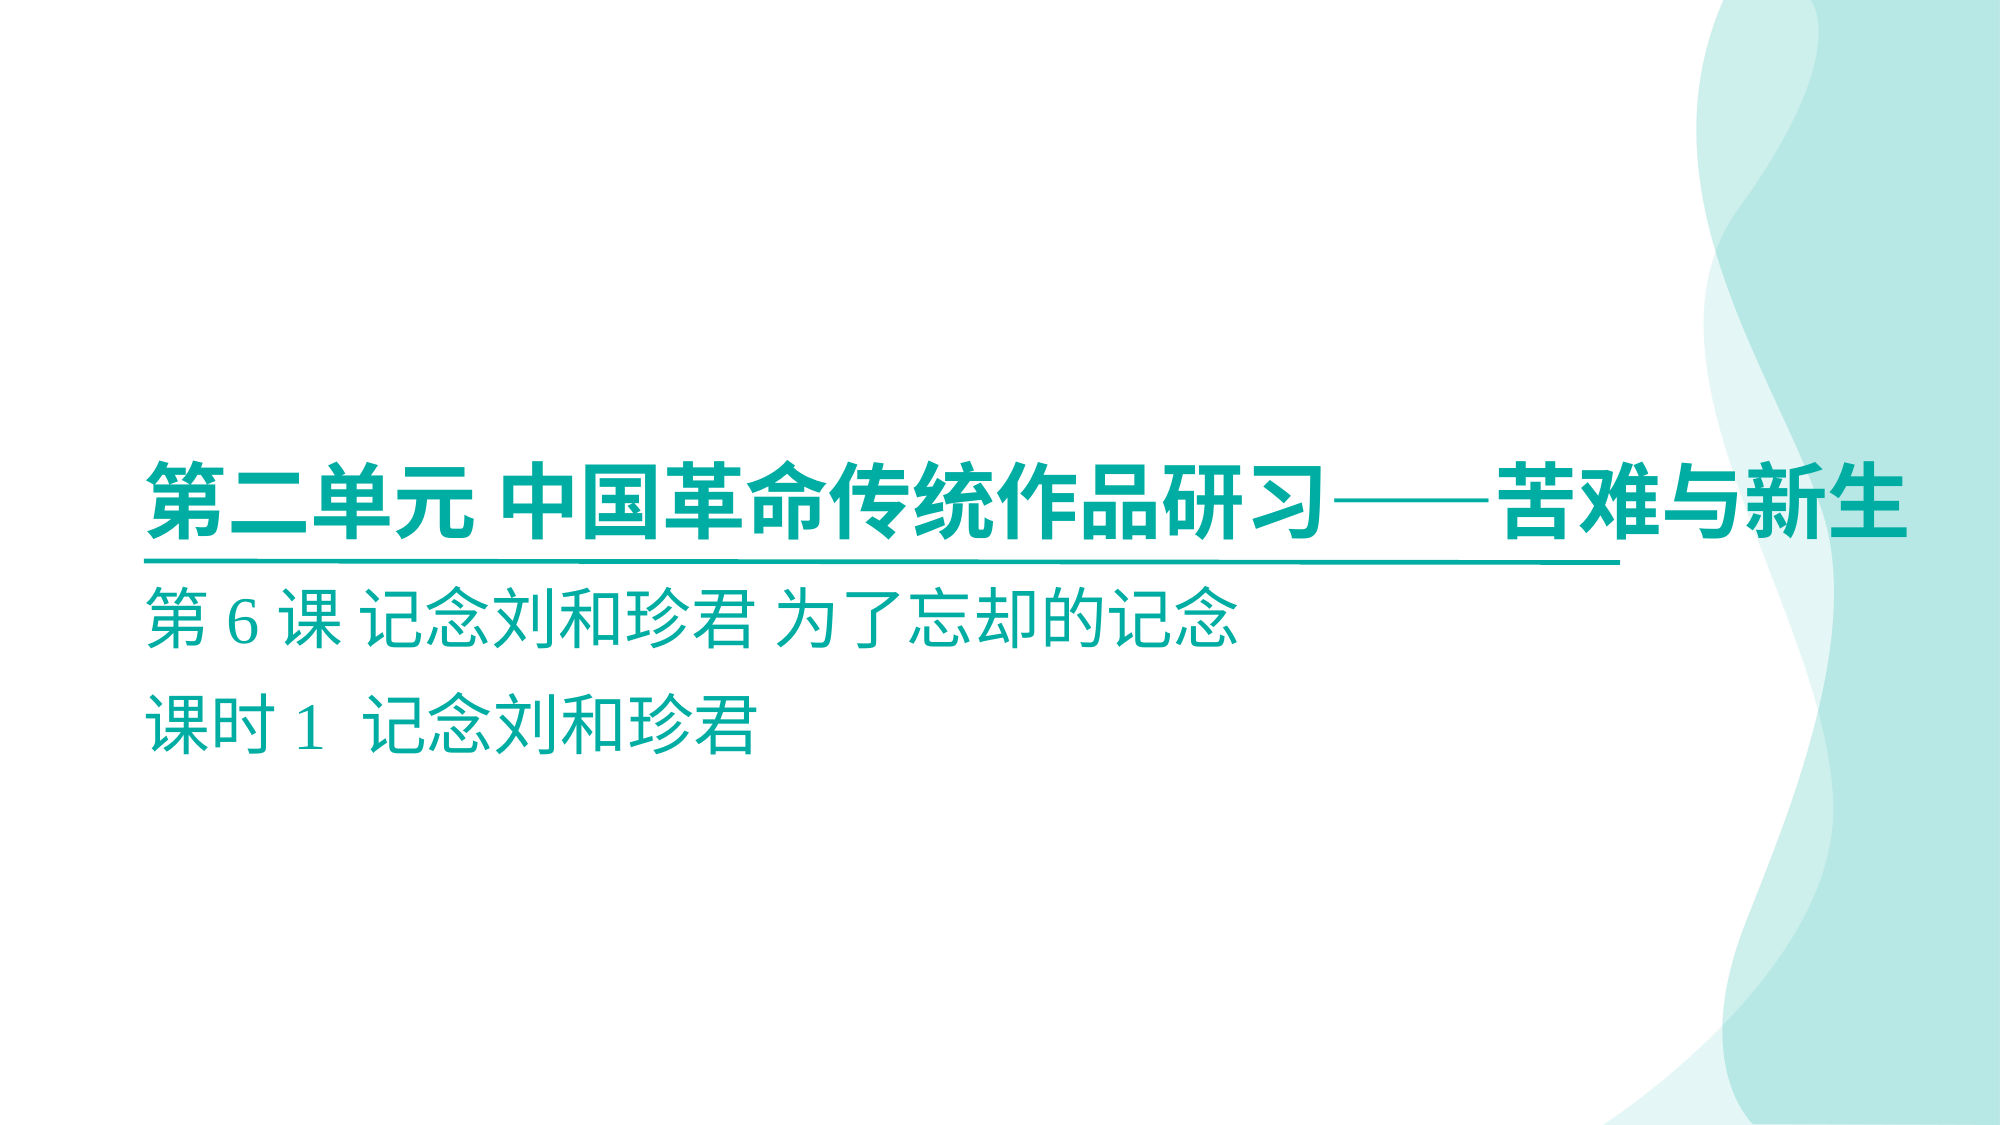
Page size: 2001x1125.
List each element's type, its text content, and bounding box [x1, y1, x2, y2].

text_box 第二单元 中国革命传统作品研习——苦难与新生 [143, 430, 1976, 549]
text_box 课时1 记念刘和珍君 [143, 679, 1946, 847]
picture [0, 0, 2000, 1125]
